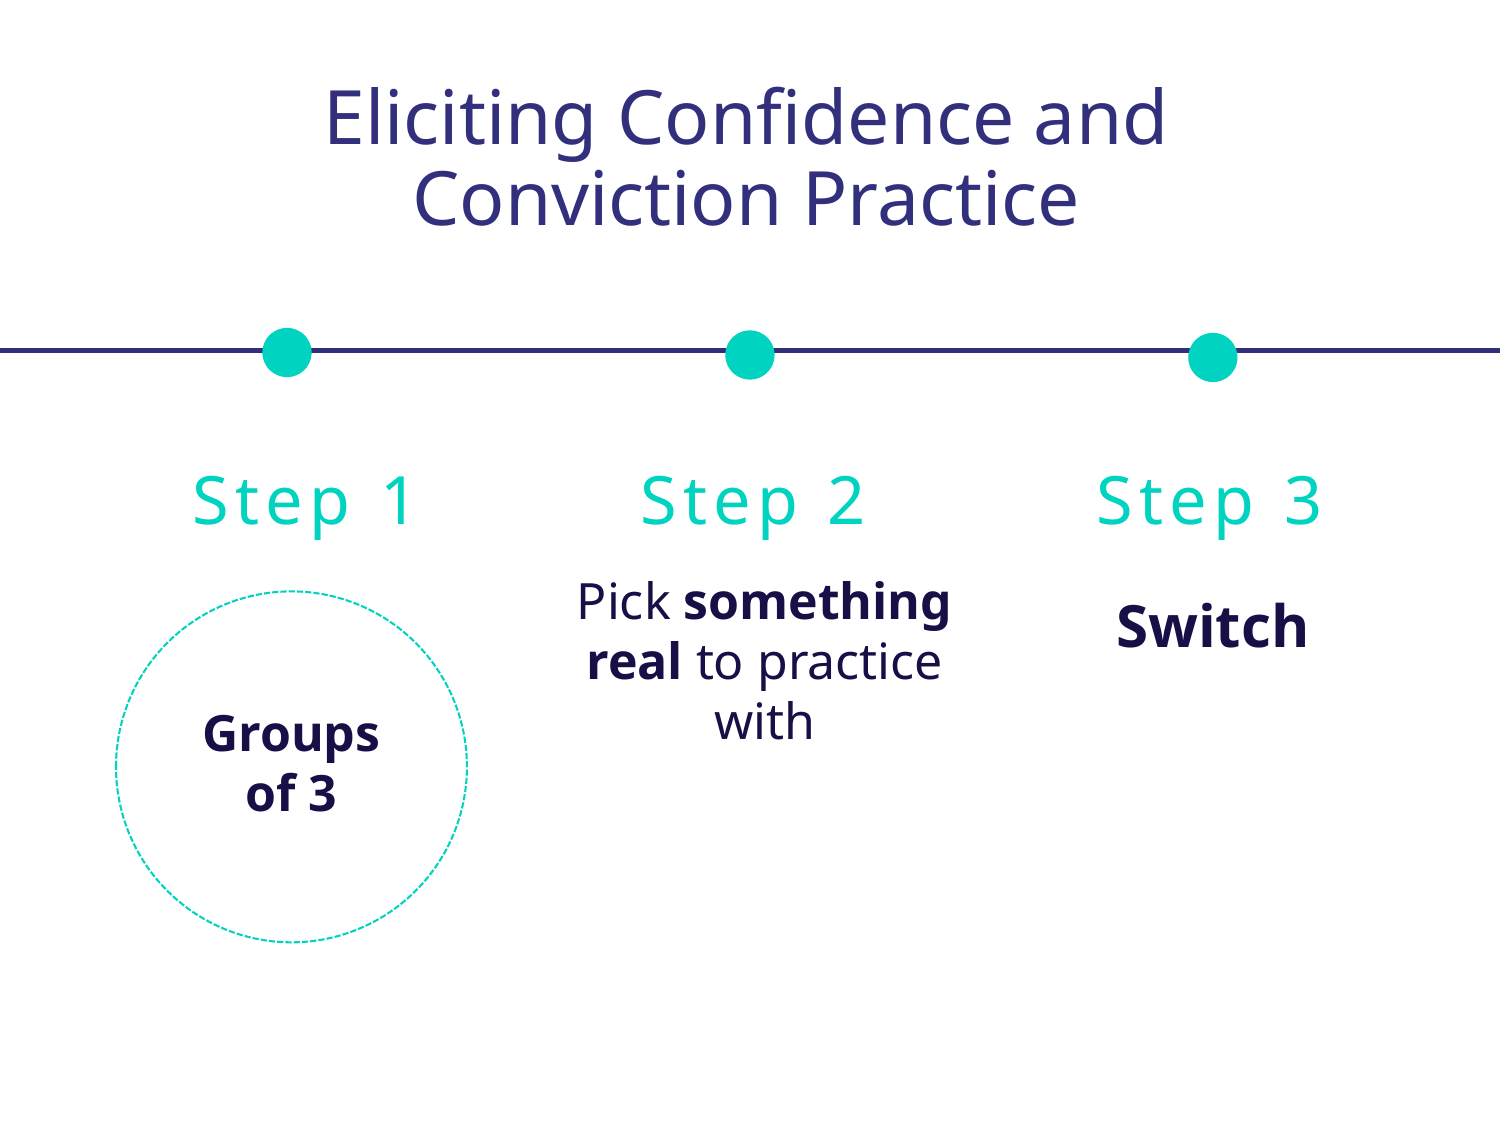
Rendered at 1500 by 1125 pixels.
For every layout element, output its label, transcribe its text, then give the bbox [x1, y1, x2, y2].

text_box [115, 591, 467, 943]
text_box Eliciting Confidence and Conviction Practice [237, 71, 1255, 250]
text_box Step 1 [100, 450, 512, 546]
text_box [724, 351, 776, 381]
text_box Step 3 [1004, 450, 1416, 546]
text_box [1188, 331, 1238, 350]
text_box [261, 326, 313, 350]
text_box [724, 329, 776, 350]
text_box Switch [1075, 582, 1351, 667]
text_box Step 2 [559, 450, 971, 546]
text_box [1187, 351, 1239, 384]
text_box [261, 351, 313, 379]
text_box Pick something real to practice with [529, 562, 1000, 758]
